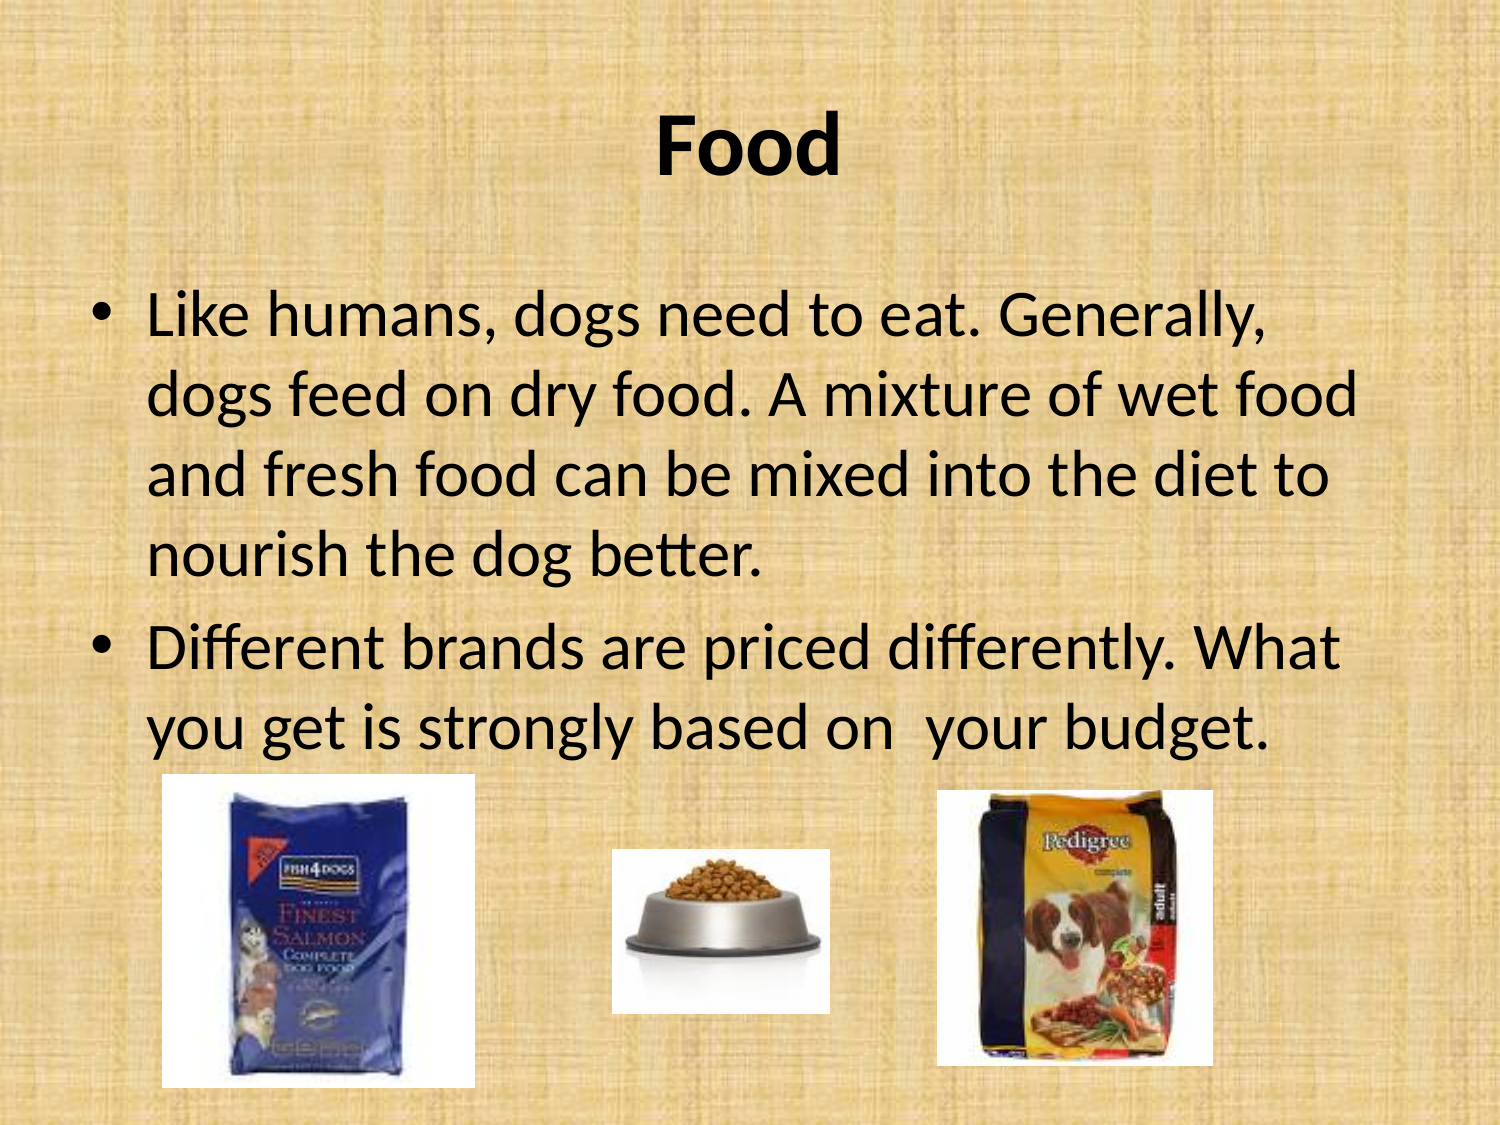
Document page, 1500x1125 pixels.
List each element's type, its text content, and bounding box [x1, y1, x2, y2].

title Food [75, 45, 1425, 233]
list Like humans, dogs need to eat. Generally, dogs feed on dry food. A mixture of wet food and fresh food can be mixed into the diet to nourish the dog better. Different brands are priced differently. What you get is strongly based on your budget. [75, 262, 1425, 1005]
picture [0, 0, 1500, 1125]
